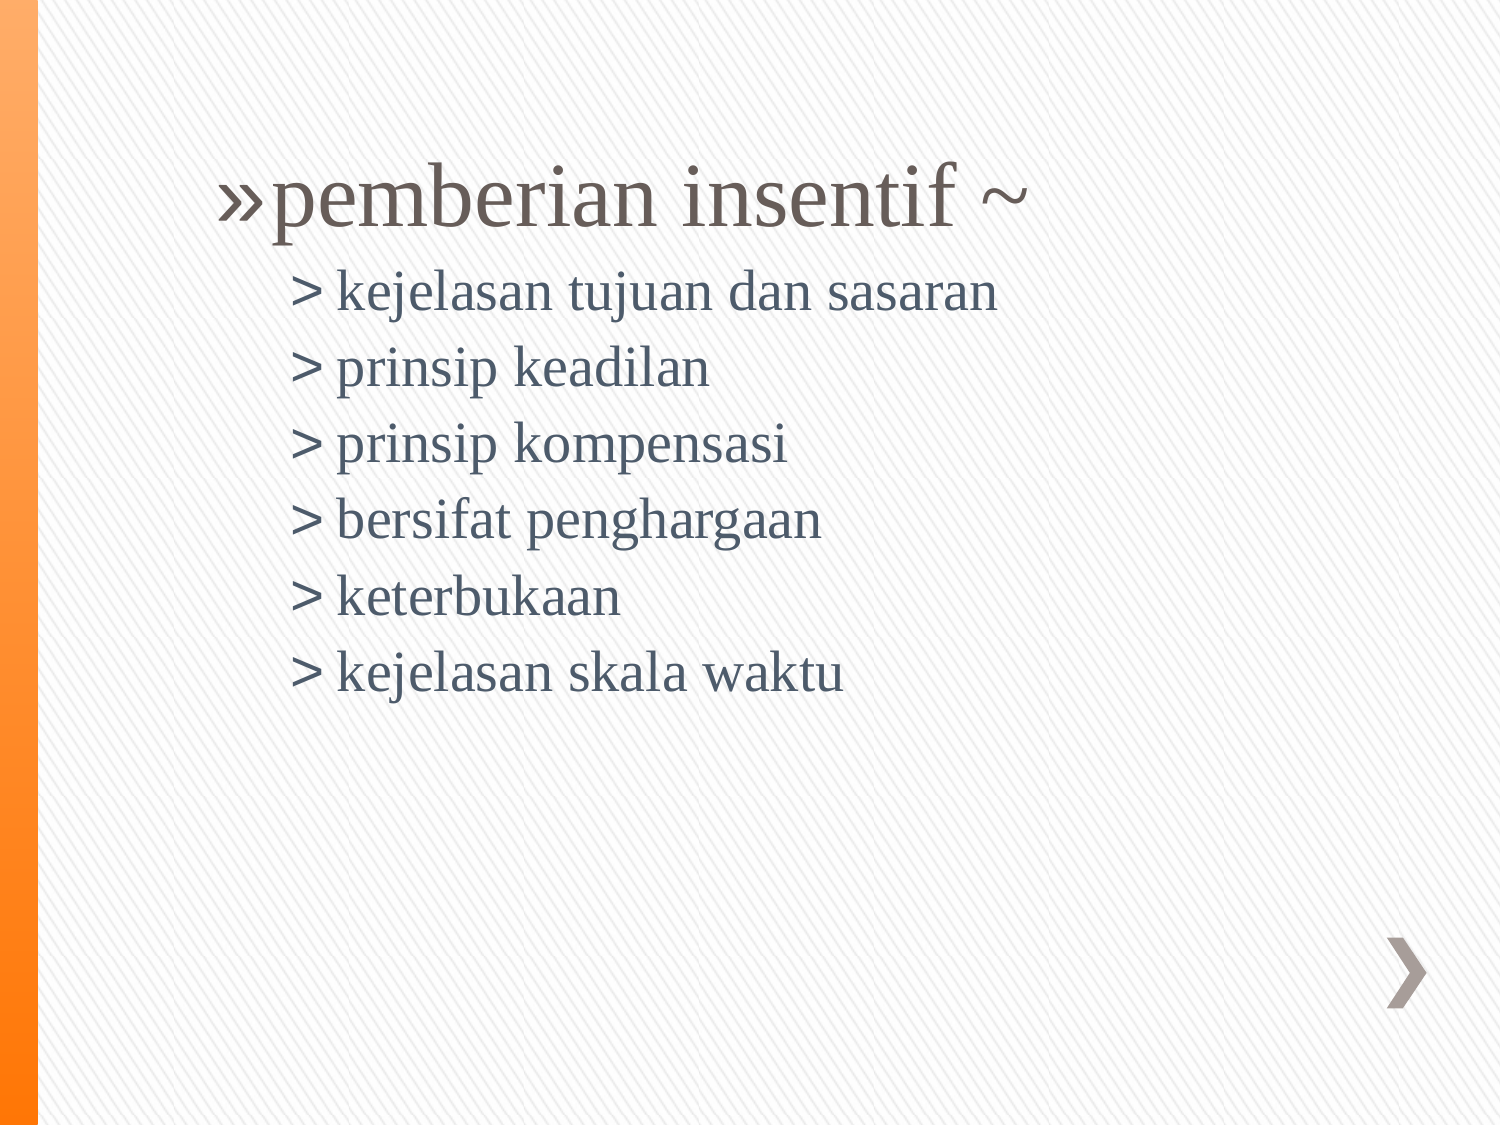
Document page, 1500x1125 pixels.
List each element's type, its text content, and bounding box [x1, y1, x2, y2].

list pemberian insentif ~ kejelasan tujuan dan sasaran prinsip keadilan prinsip kompensasi bersifat penghargaan keterbukaan kejelasan skala waktu [200, 137, 1425, 863]
table_cell 1 [0, 281, 37, 285]
